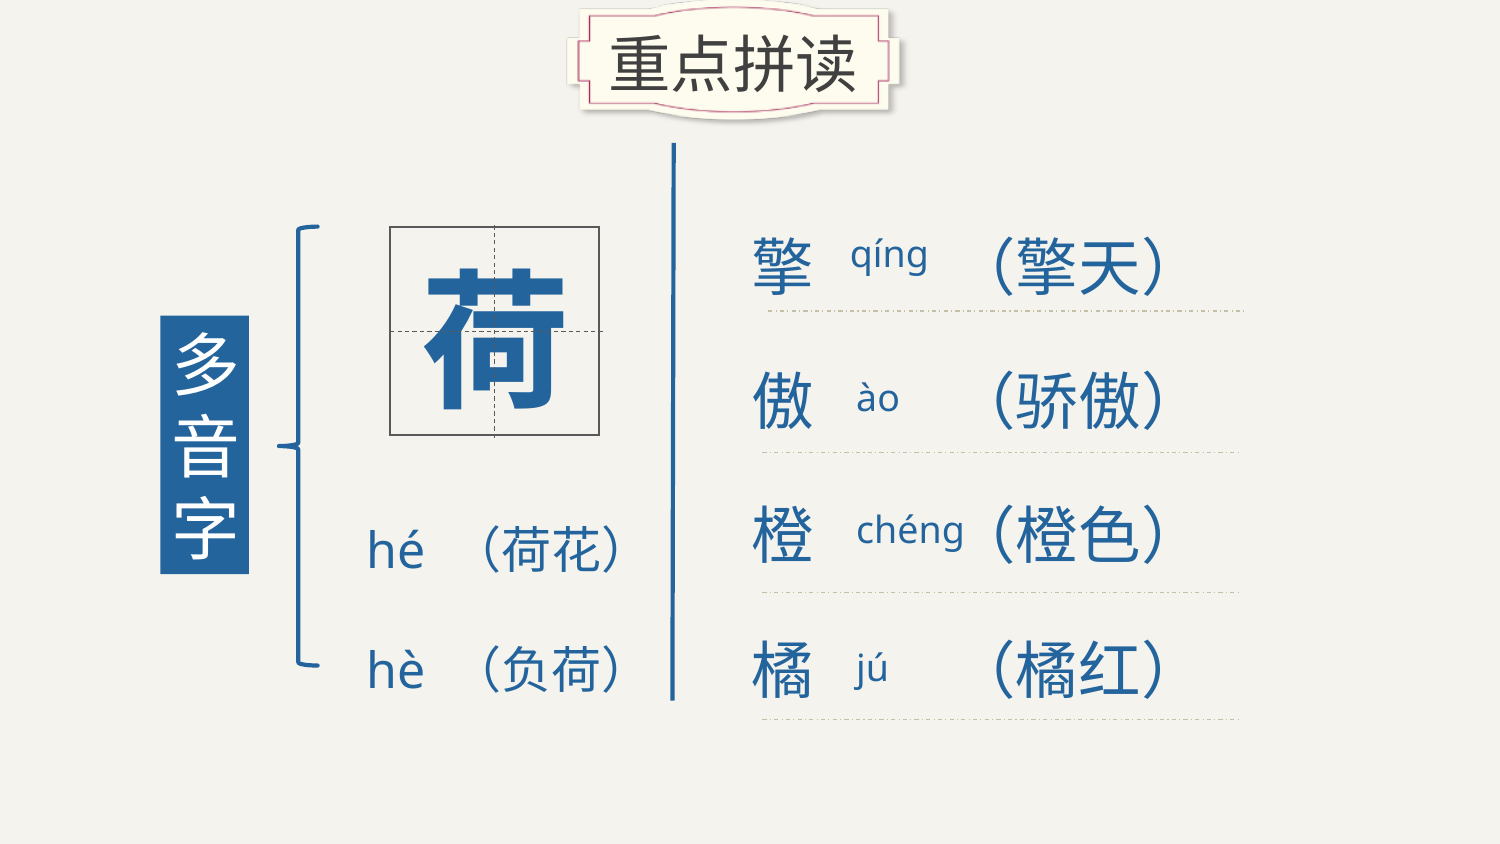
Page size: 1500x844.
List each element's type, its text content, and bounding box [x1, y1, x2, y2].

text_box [736, 220, 1315, 715]
text_box hé （荷花） hè （负荷） [342, 452, 670, 704]
text_box 多音字 [160, 315, 249, 575]
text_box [390, 223, 604, 438]
picture [555, 0, 919, 155]
text_box [278, 226, 318, 666]
